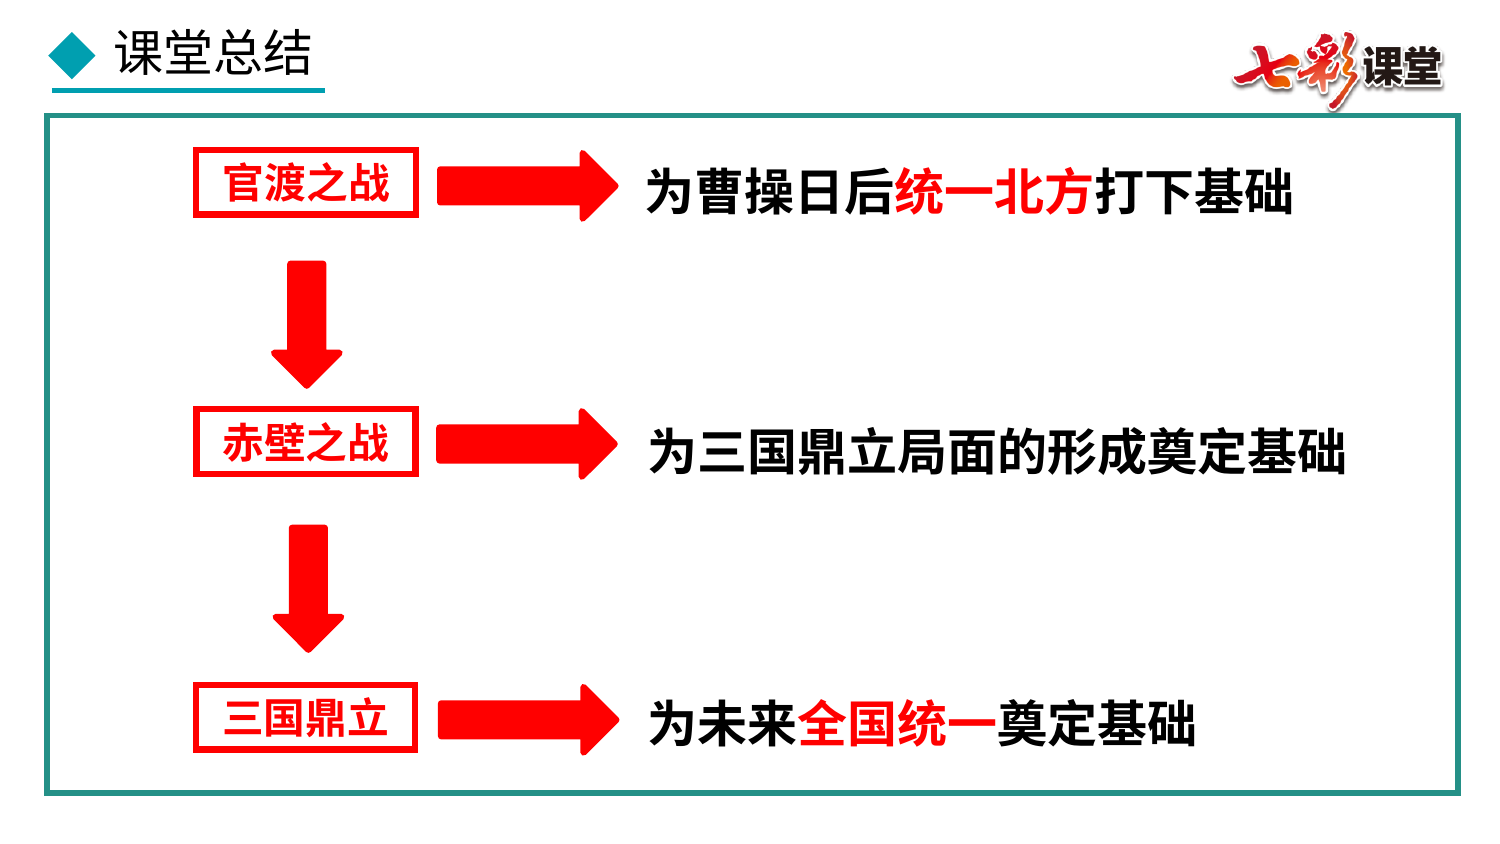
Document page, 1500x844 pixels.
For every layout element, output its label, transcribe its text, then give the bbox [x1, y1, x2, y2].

text_box 三国鼎立 [196, 684, 415, 750]
picture [1228, 26, 1449, 113]
text_box 为三国鼎立局面的形成奠定基础 [632, 412, 1376, 488]
text_box 为曹操日后统一北方打下基础 [629, 153, 1329, 228]
text_box [441, 686, 617, 753]
text_box 官渡之战 [196, 149, 417, 215]
text_box 赤壁之战 [196, 409, 416, 474]
text_box [440, 153, 616, 219]
text_box [274, 263, 340, 386]
text_box [275, 527, 342, 650]
text_box 为未来全国统一奠定基础 [632, 684, 1282, 760]
text_box [439, 411, 615, 477]
